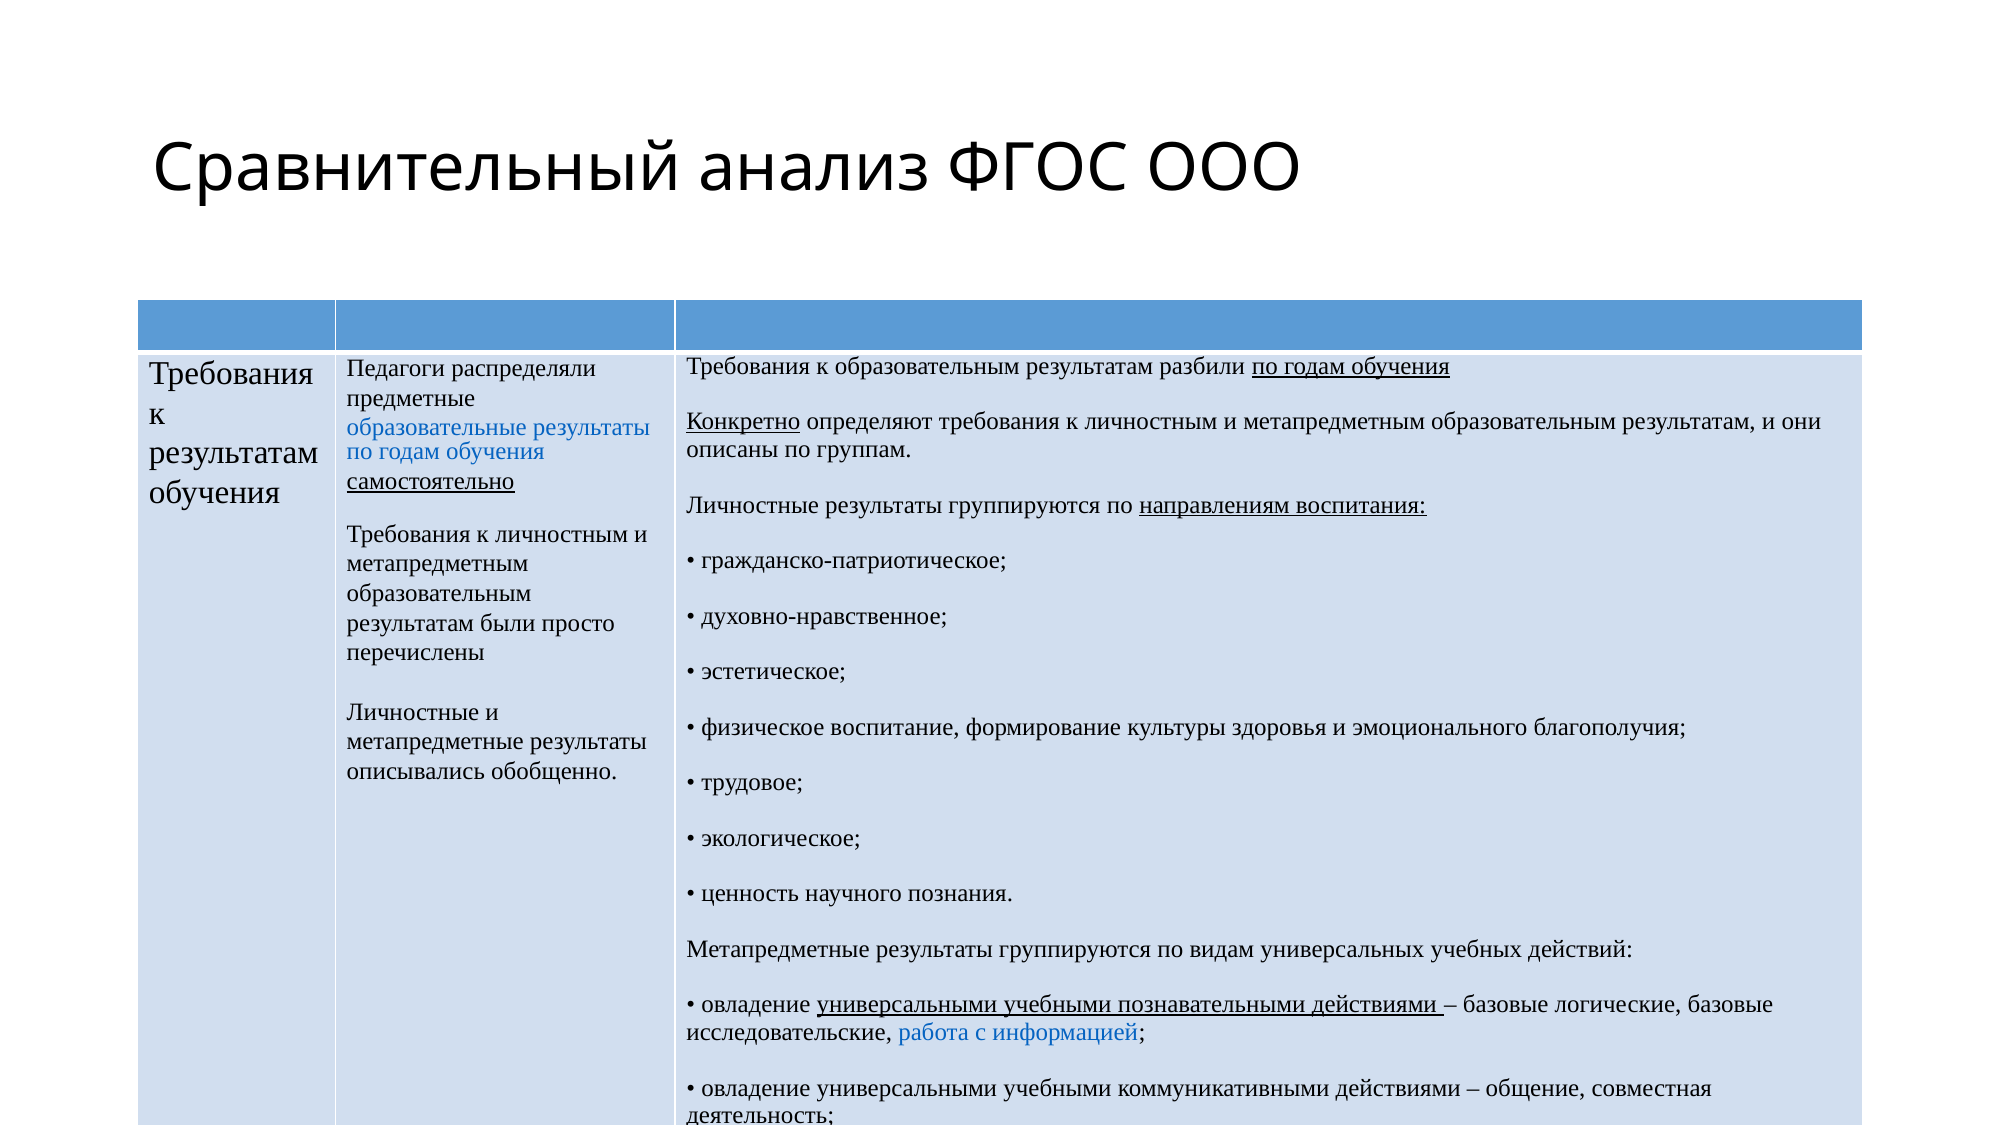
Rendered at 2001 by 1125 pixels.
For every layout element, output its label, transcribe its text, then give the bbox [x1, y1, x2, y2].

table_cell Требования к результатам обучения [138, 355, 335, 1125]
table_header [676, 300, 1862, 350]
table_header [336, 300, 674, 350]
table_cell Требования к образовательным результатам разбили по годам обучения Конкретно определяют требования к личностным и метапредметным образовательным результатам, и они описаны по группам. Личностные результаты группируются по направлениям воспитания: • гражданско-патриотическое; • духовно-нравственное; • эстетическое; • физическое воспитание, формирование культуры здоровья и эмоционального благополучия; • трудовое; • экологическое; • ценность научного познания. Метапредметные результаты группируются по видам универсальных учебных действий: • овладение универсальными учебными познавательными действиями – базовые логические, базовые исследовательские, работа с информацией; • овладение универсальными учебными коммуникативными действиями – общение, совместная деятельность; • овладение универсальными учебными регулятивными действиями – самоорганизация, самоконтроль. Каждое из УУД содержит критерии их сформированности. [676, 355, 1862, 1125]
table_header [138, 300, 335, 350]
table_cell Педагоги распределяли предметные образовательные результаты по годам обучения самостоятельно Требования к личностным и метапредметным образовательным результатам были просто перечислены Личностные и метапредметные результаты описывались обобщенно. [336, 355, 674, 1125]
title Сравнительный анализ ФГОС ООО [137, 59, 1863, 278]
